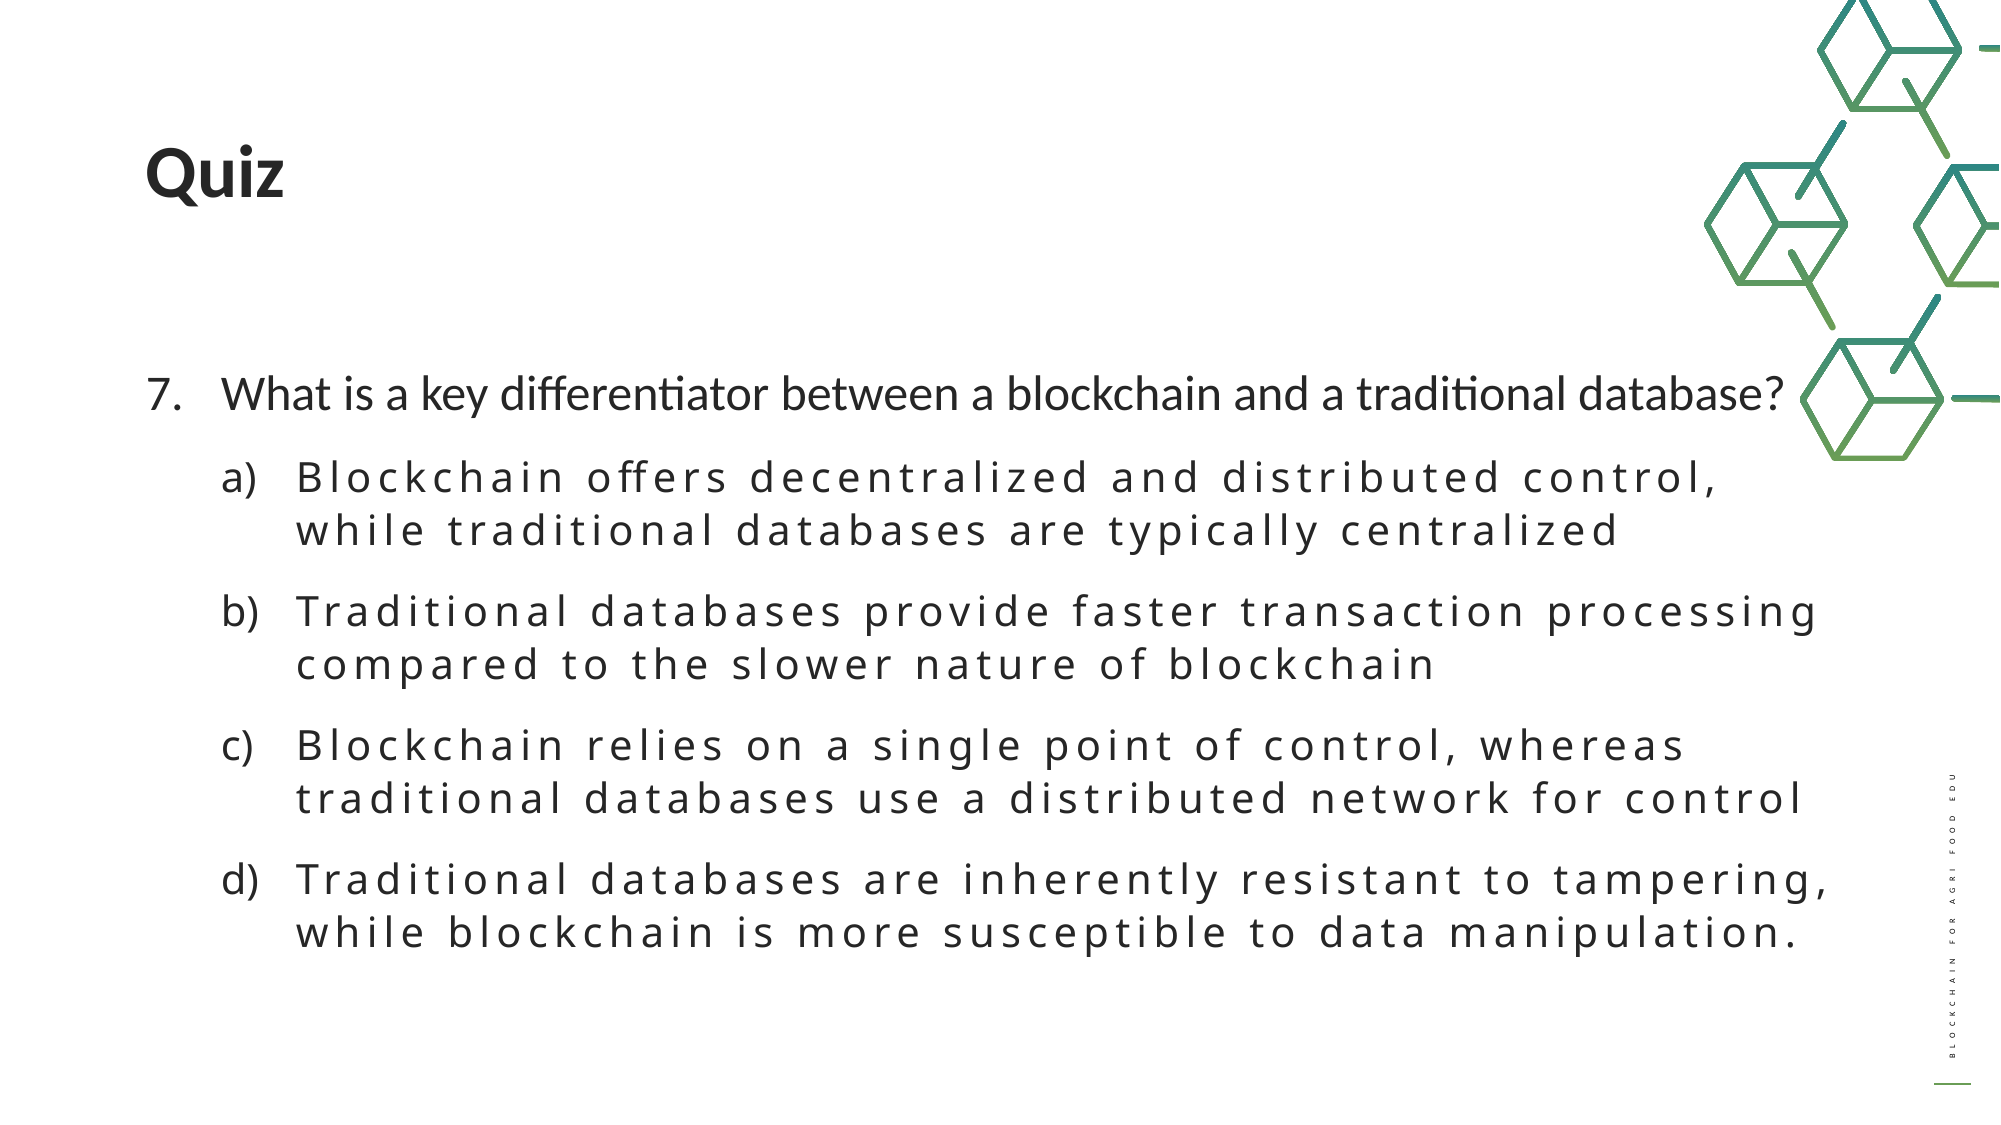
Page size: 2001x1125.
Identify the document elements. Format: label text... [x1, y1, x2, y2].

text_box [1704, 0, 2000, 461]
list Quiz [130, 124, 1704, 337]
list What is a key differentiator between a blockchain and a traditional database? Blockchain offers decentralized and distributed control, while traditional databases are typically centralized Traditional databases provide faster transaction processing compared to the slower nature of blockchain Blockchain relies on a single point of control, whereas traditional databases use a distributed network for control Traditional databases are inherently resistant to tampering, while blockchain is more susceptible to data manipulation. [130, 348, 1869, 1035]
